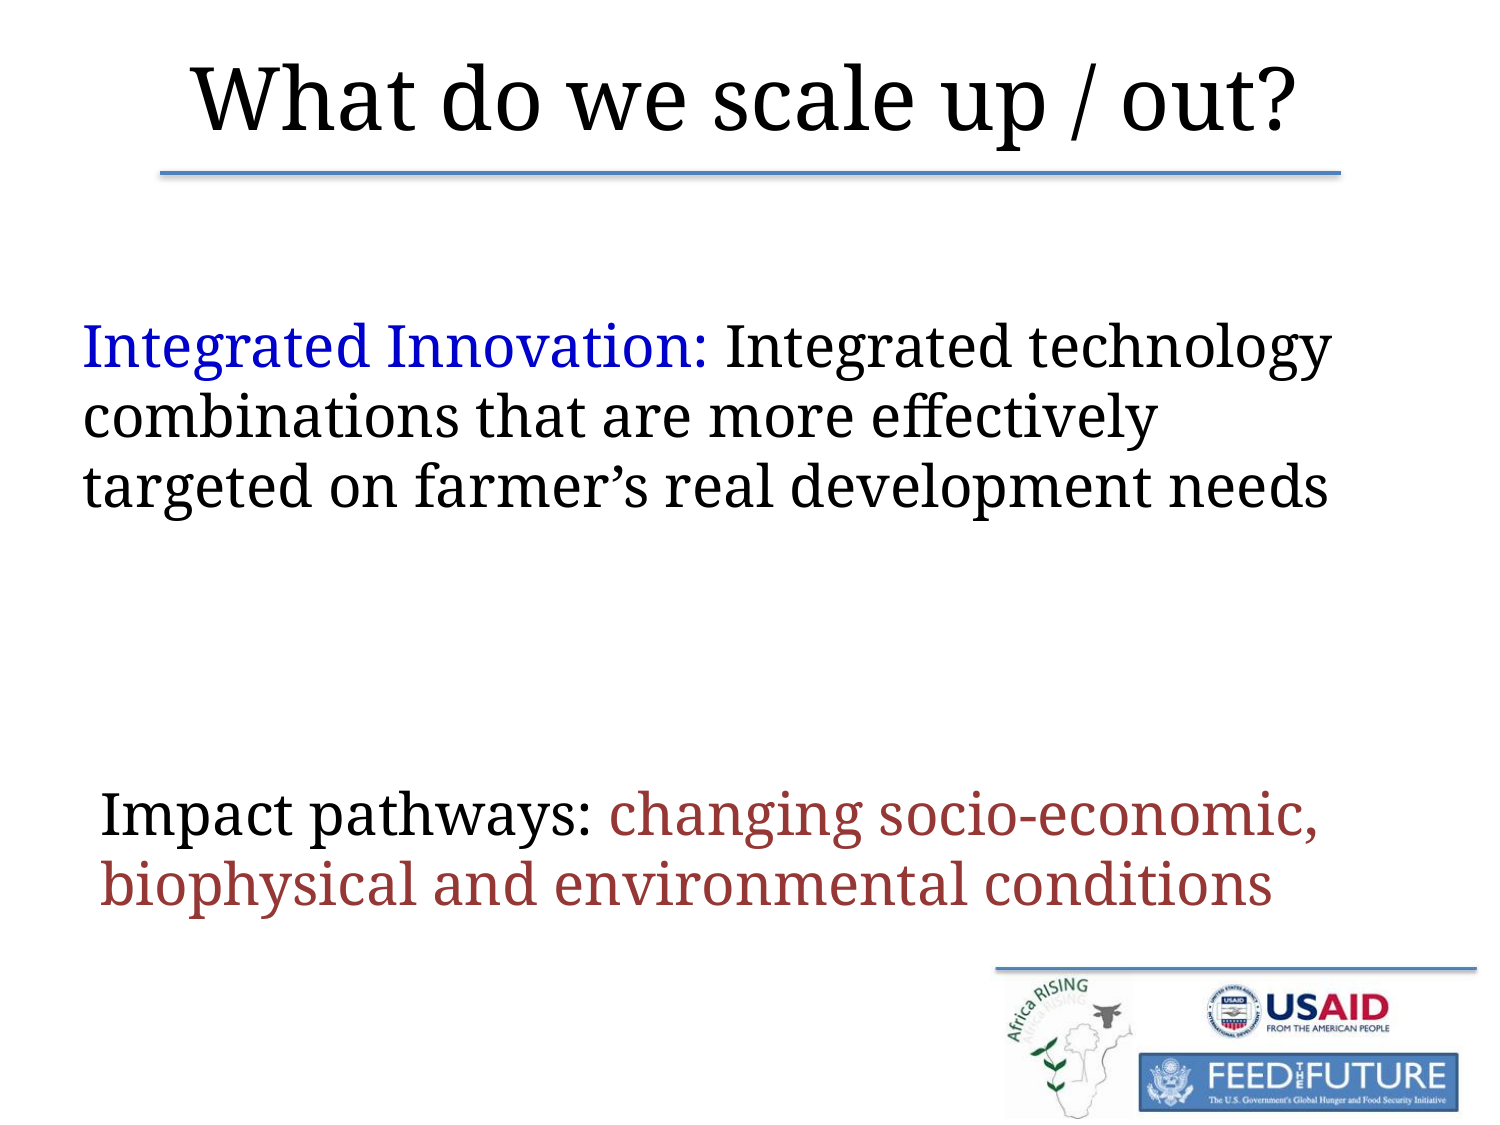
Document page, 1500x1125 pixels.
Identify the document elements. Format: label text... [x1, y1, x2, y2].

text_box What do we scale up / out? [76, 42, 1412, 153]
text_box Integrated Innovation: Integrated technology combinations that are more effectively targeted on farmer’s real development needs [76, 255, 1400, 574]
picture [990, 963, 1483, 1119]
text_box Impact pathways: changing socio-economic, biophysical and environmental conditions [100, 788, 1424, 907]
